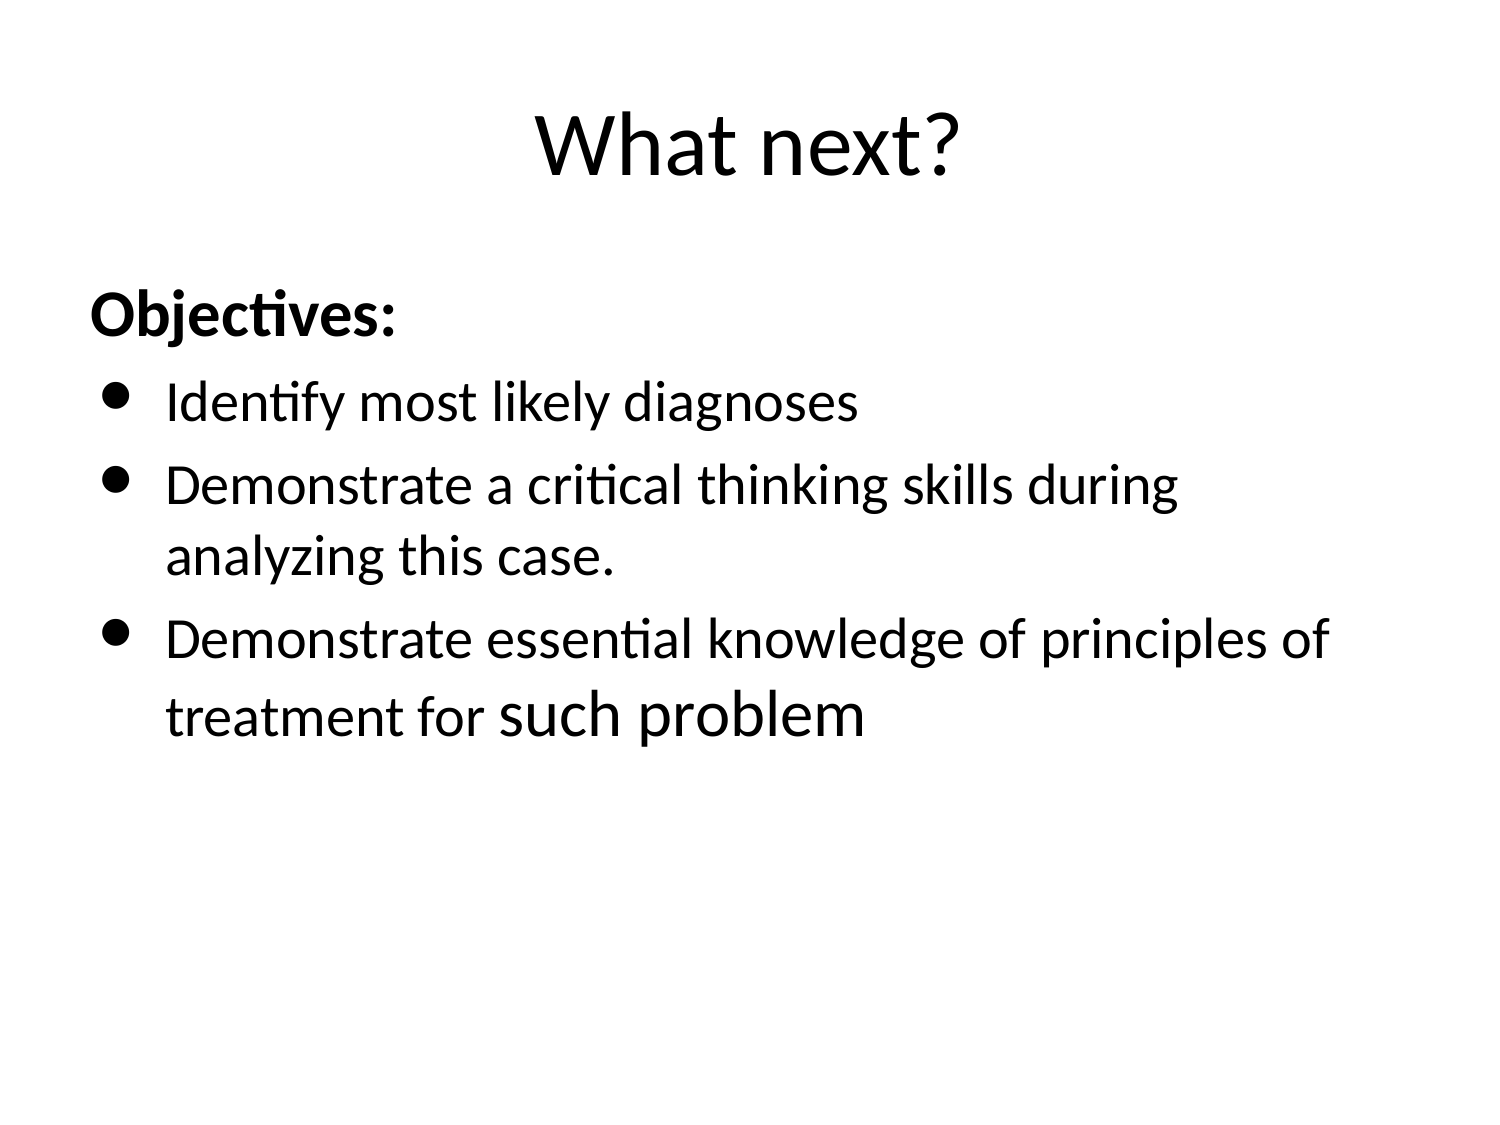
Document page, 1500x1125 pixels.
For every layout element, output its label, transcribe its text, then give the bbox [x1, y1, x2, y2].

title What next? [75, 45, 1425, 233]
list Objectives: Identify most likely diagnoses Demonstrate a critical thinking skills during analyzing this case. Demonstrate essential knowledge of principles of treatment for such problem [75, 262, 1425, 1005]
